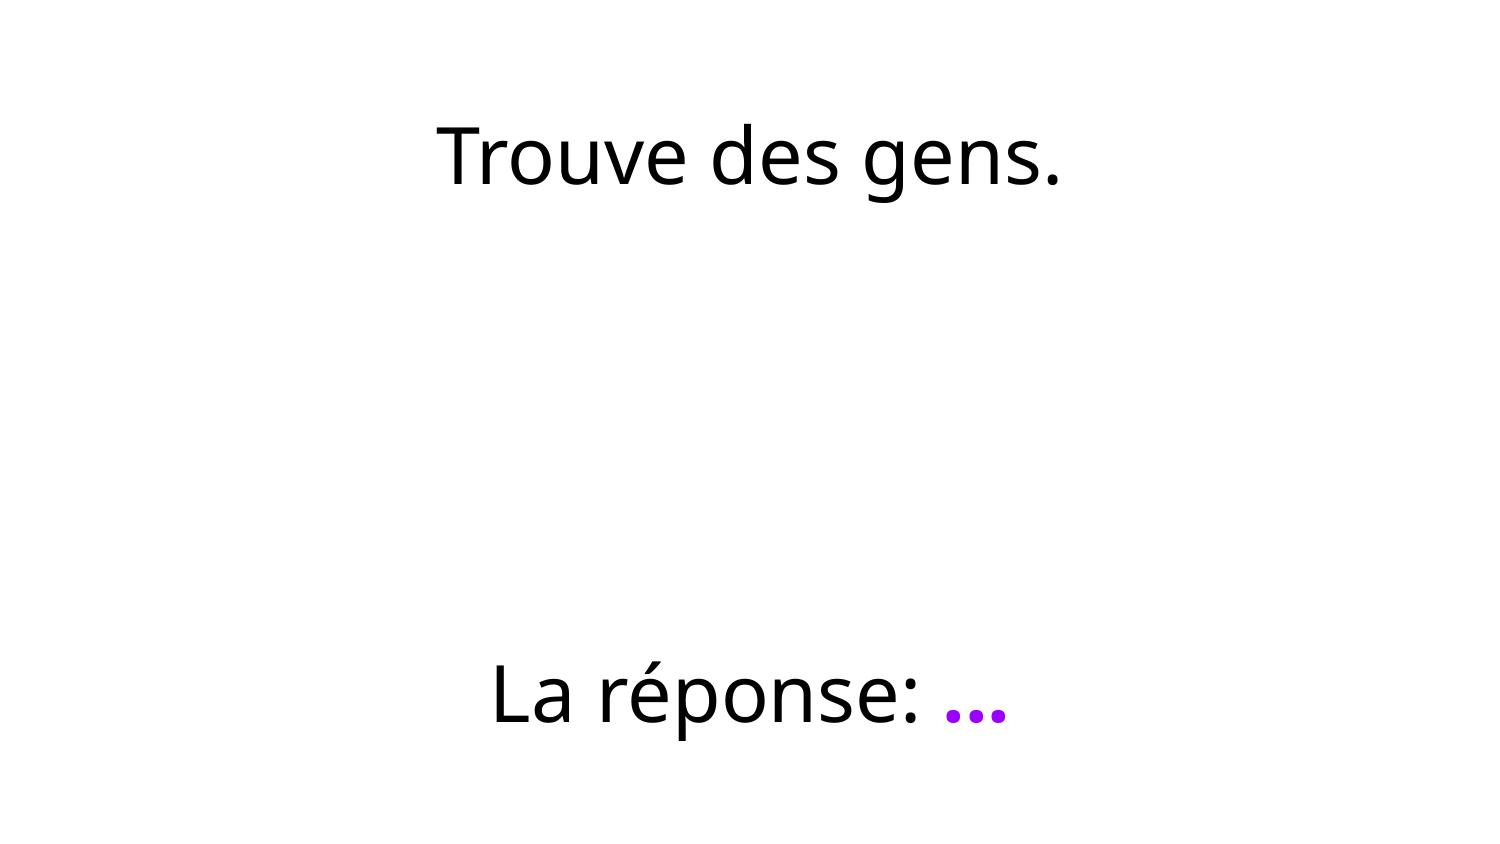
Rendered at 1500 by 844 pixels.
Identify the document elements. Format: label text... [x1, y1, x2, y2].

text_box La réponse: ... [17, 628, 1483, 754]
text_box Trouve des gens. [17, 90, 1483, 216]
